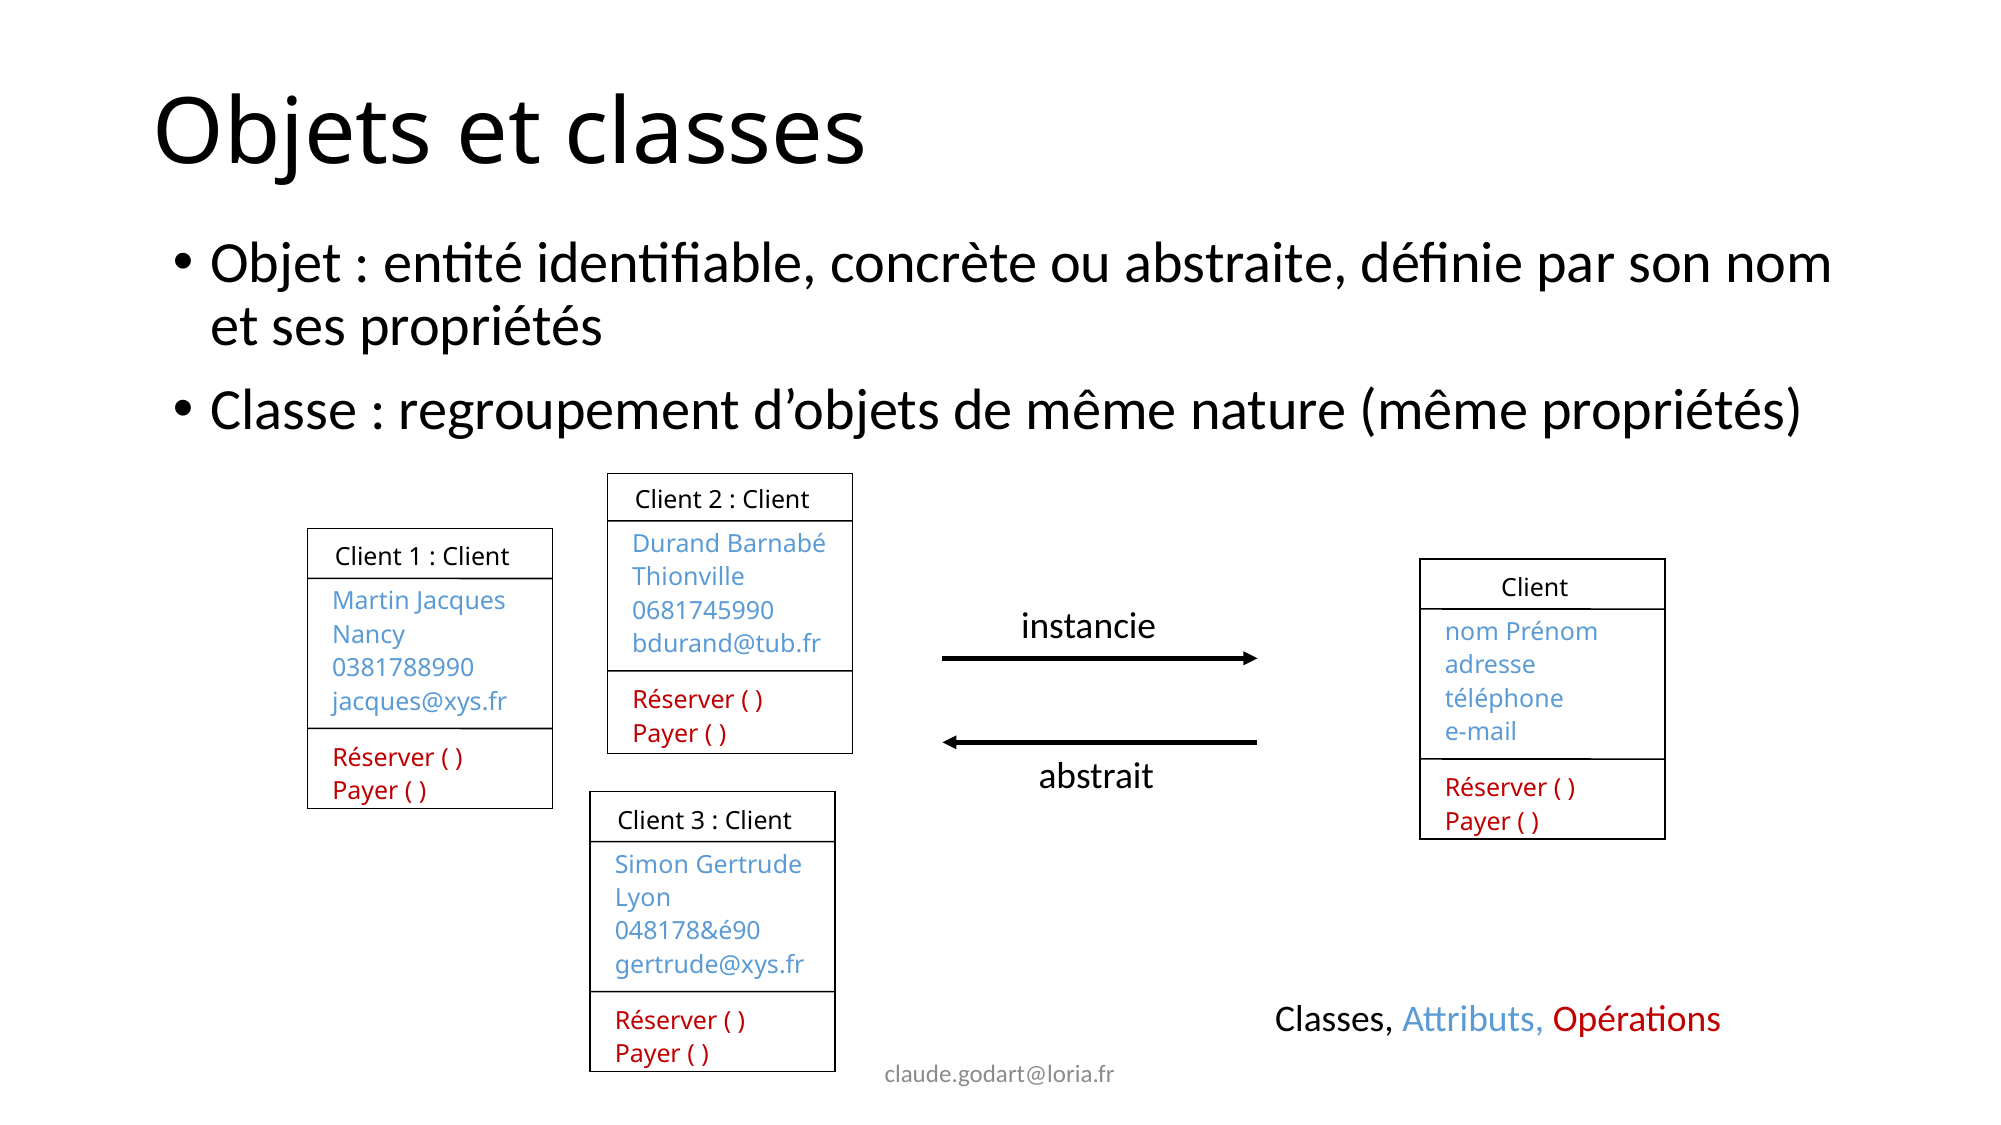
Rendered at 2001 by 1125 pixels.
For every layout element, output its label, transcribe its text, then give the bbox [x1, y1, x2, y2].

text_box [1419, 609, 1665, 840]
text_box Client 1 : Client [307, 540, 538, 579]
text_box abstrait [1023, 743, 1169, 804]
text_box [607, 473, 853, 520]
text_box Réserver ( ) Payer ( ) [600, 1005, 775, 1075]
text_box Client [1419, 571, 1650, 609]
text_box [307, 579, 553, 728]
text_box [307, 729, 553, 809]
text_box Réserver ( ) Payer ( ) [617, 684, 793, 754]
title Objets et classes [137, 25, 1863, 243]
text_box [607, 521, 853, 670]
footer claude.godart@loria.fr [662, 1042, 1338, 1103]
text_box instancie [1006, 593, 1172, 653]
text_box Durand Barnabé Thionville 0681745990 bdurand@tub.fr [617, 528, 843, 665]
text_box [1419, 558, 1665, 609]
text_box Classes, Attributs, Opérations [1260, 986, 1737, 1092]
list Objet : entité identifiable, concrète ou abstraite, définie par son nom et ses propriétés Classe : regroupement d’objets de même nature (même propriétés) [157, 224, 1883, 466]
text_box [589, 791, 835, 1072]
text_box Client 2 : Client [607, 483, 838, 521]
text_box nom Prénom adresse téléphone e-mail [1429, 616, 1655, 753]
text_box Simon Gertrude Lyon 048178&é90 gertrude@xys.fr [599, 849, 825, 985]
text_box [307, 528, 553, 578]
text_box Réserver ( ) Payer ( ) [1430, 772, 1605, 842]
text_box Martin Jacques Nancy 0381788990 jacques@xys.fr [317, 585, 543, 722]
text_box [607, 671, 853, 754]
text_box Réserver ( ) Payer ( ) [317, 742, 493, 812]
text_box Client 3 : Client [590, 804, 820, 842]
